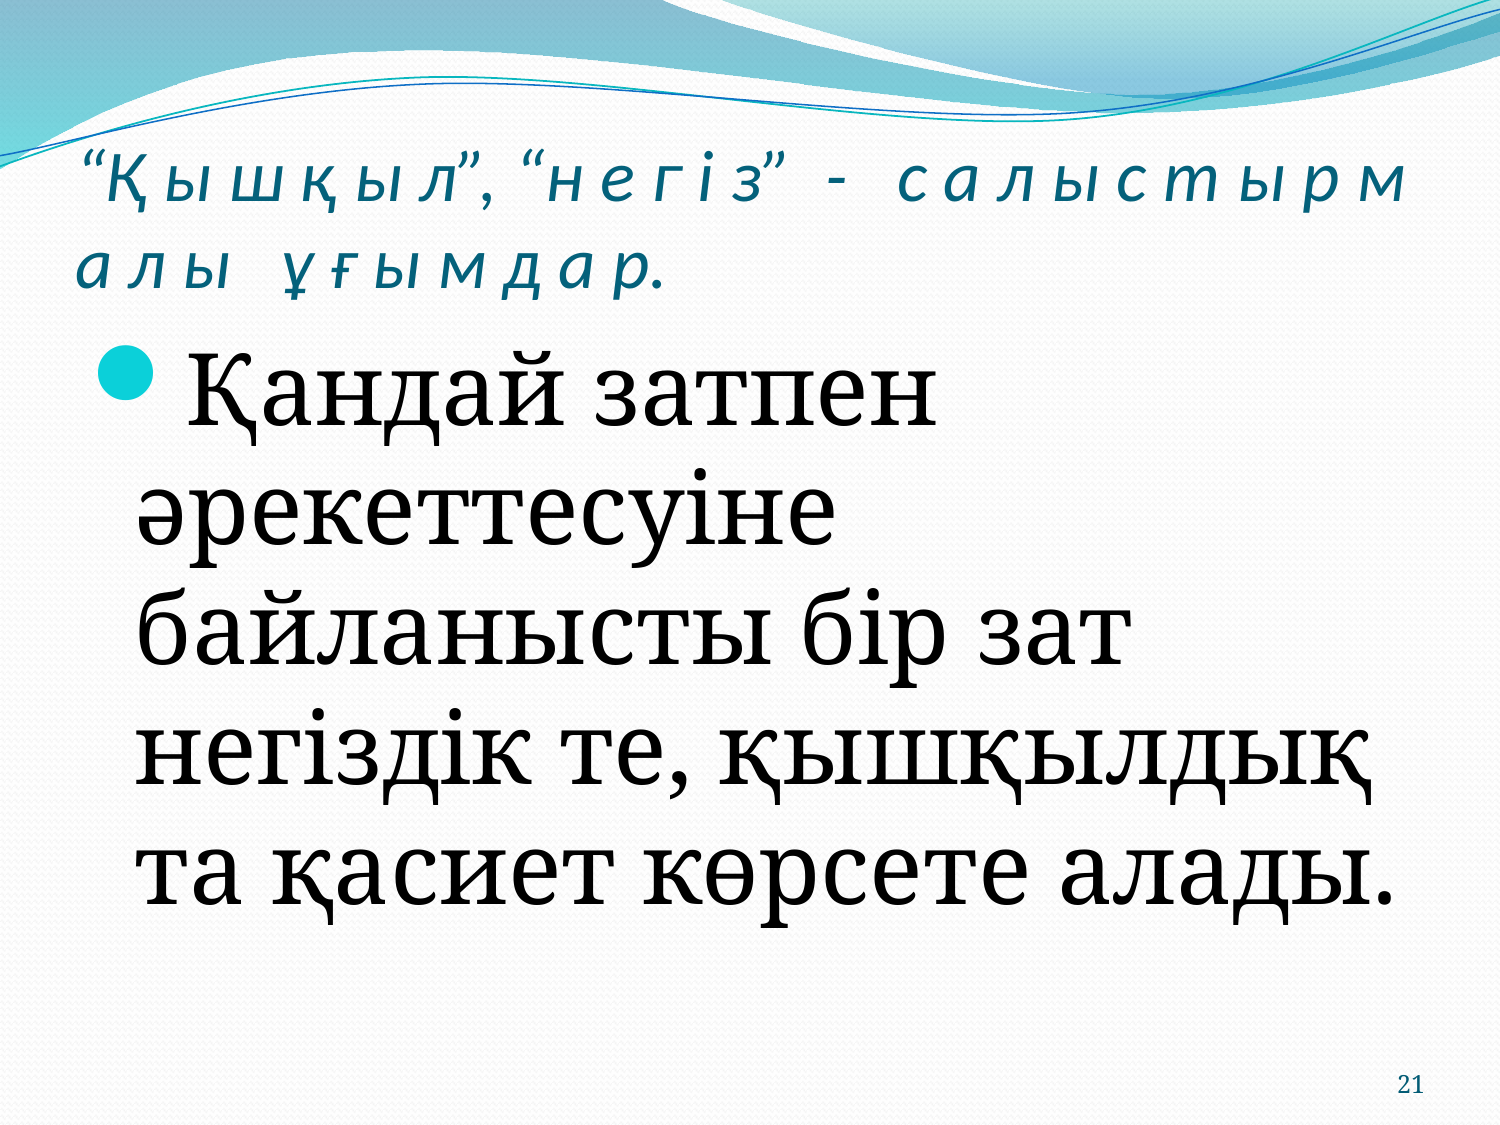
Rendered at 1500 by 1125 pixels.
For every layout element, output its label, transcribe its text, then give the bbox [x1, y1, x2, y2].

slide_number 21 [1299, 1042, 1425, 1103]
title “Қ ы ш қ ы л”, “н е г і з” - с а л ы с т ы р м а л ы ұ ғ ы м д а р. [74, 115, 1426, 304]
list Қандай затпен әрекеттесуіне байланысты бір зат негіздік те, қышқылдық та қасиет көрсете алады. [74, 317, 1426, 1038]
